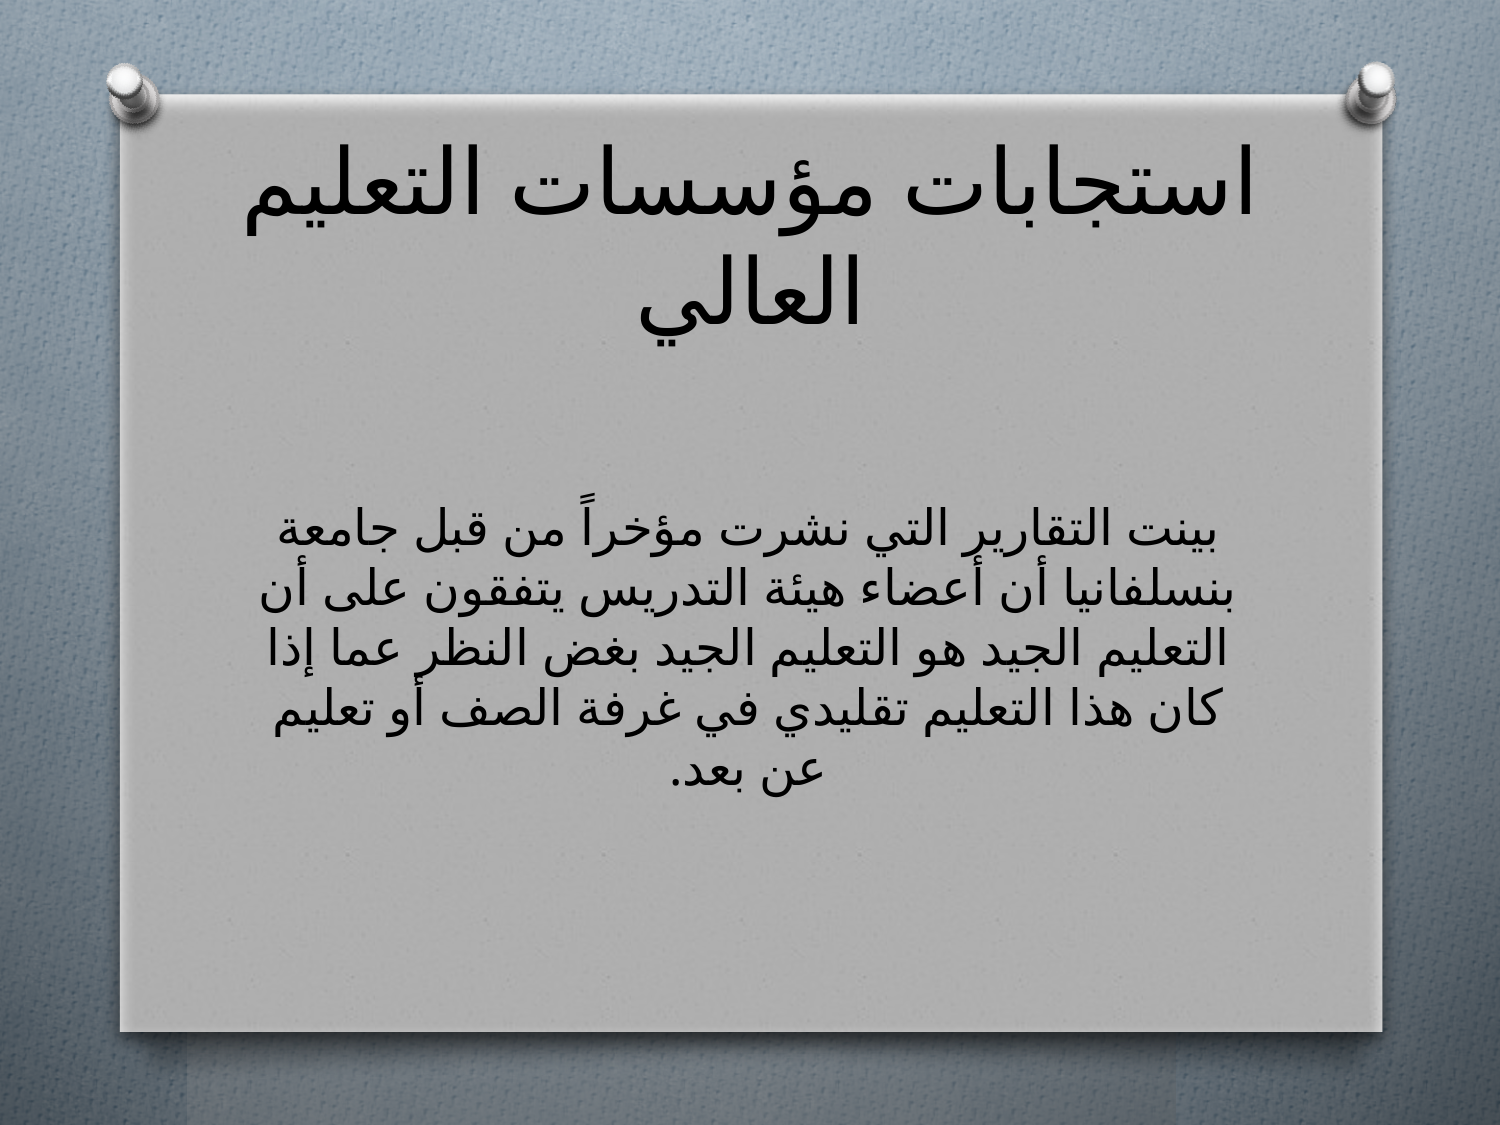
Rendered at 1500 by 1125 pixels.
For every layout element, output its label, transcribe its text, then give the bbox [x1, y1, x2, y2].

title استجابات مؤسسات التعليم العالي [179, 134, 1323, 332]
picture [1317, 35, 1439, 156]
picture [75, 29, 198, 153]
list بينت التقارير التي نشرت مؤخراً من قبل جامعة بنسلفانيا أن أعضاء هيئة التدريس يتفقون على أن التعليم الجيد هو التعليم الجيد بغض النظر عما إذا كان هذا التعليم تقليدي في غرفة الصف أو تعليم عن بعد. [240, 347, 1257, 939]
